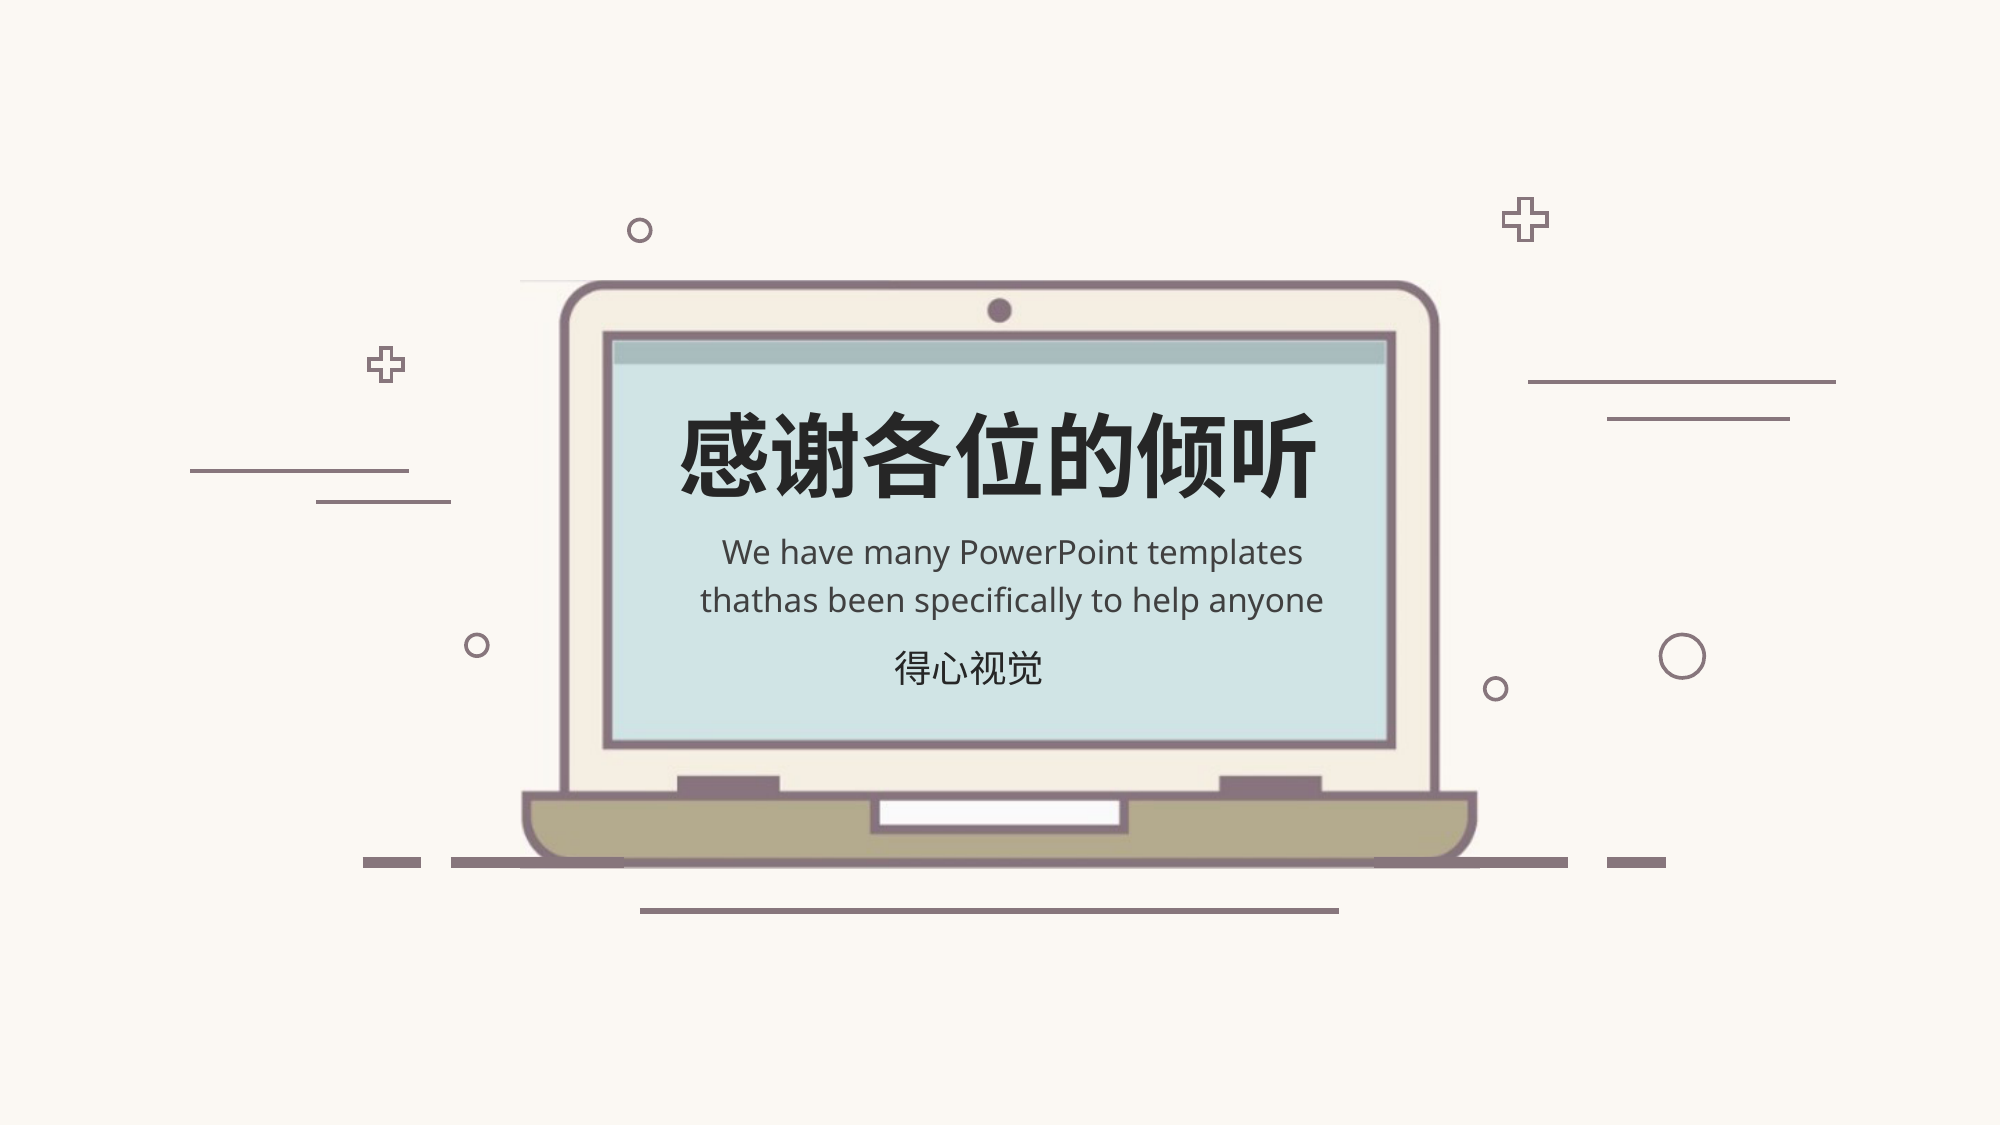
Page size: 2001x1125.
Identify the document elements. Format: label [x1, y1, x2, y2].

picture [520, 280, 1480, 869]
text_box [627, 218, 652, 243]
text_box [368, 347, 404, 382]
text_box [1503, 197, 1548, 241]
text_box [1659, 633, 1706, 679]
text_box [1483, 676, 1508, 701]
text_box [464, 633, 489, 658]
